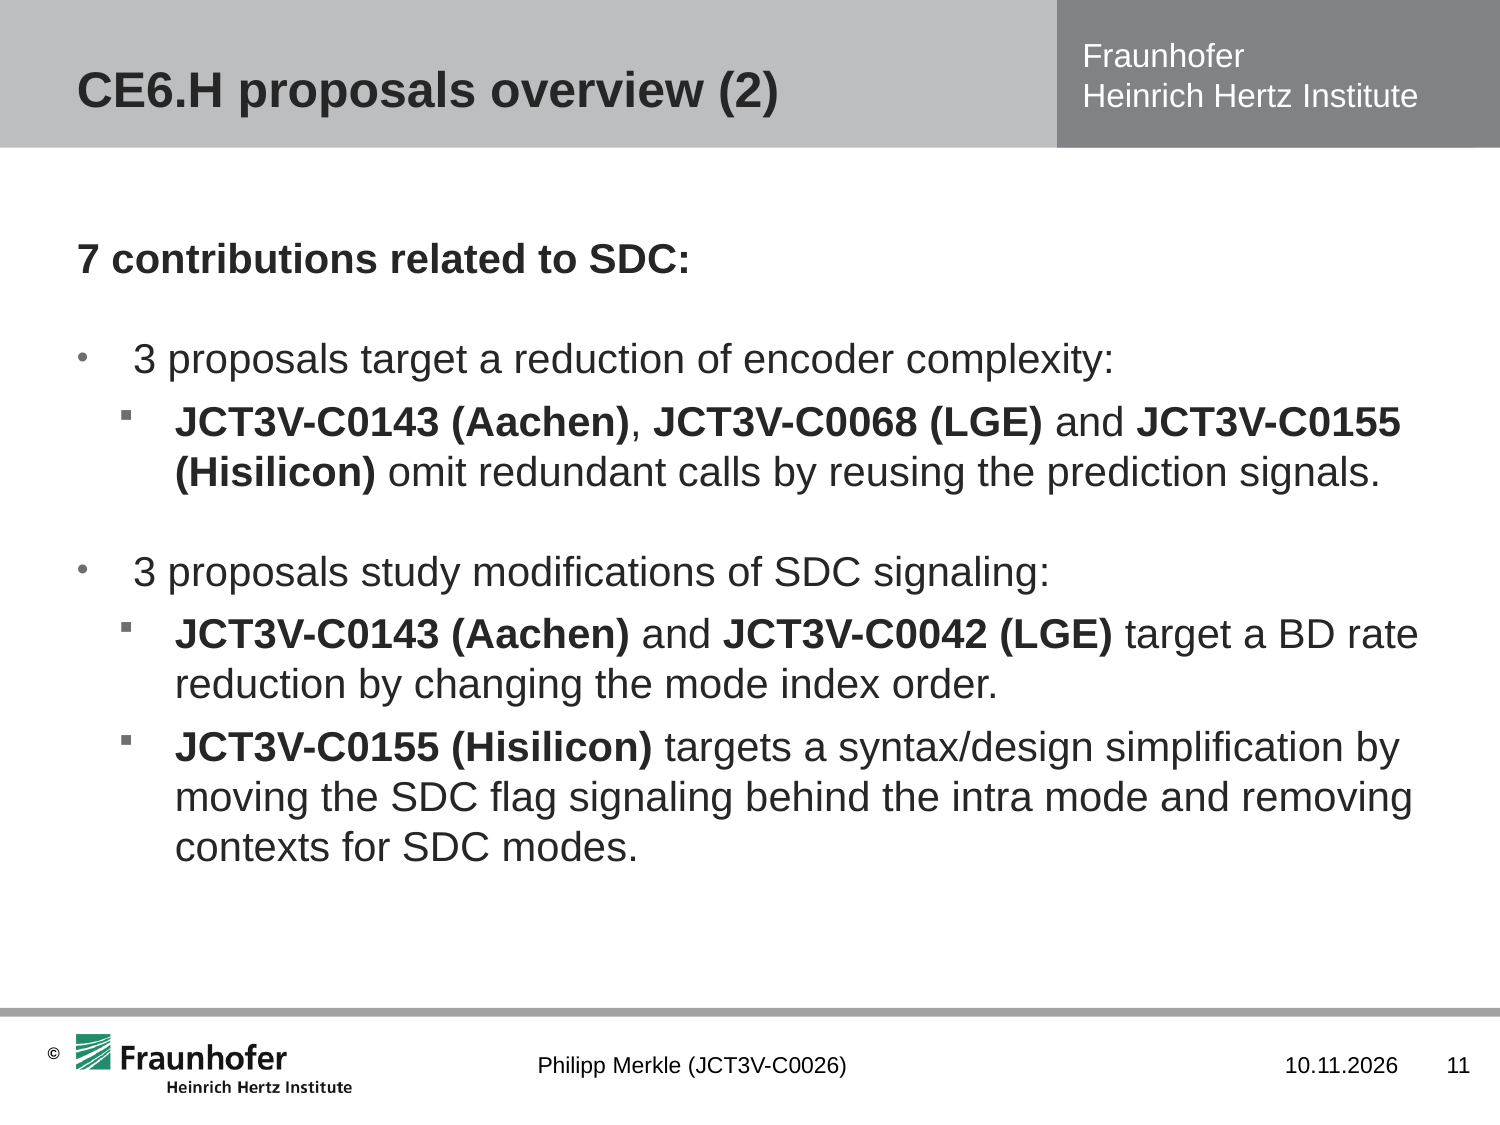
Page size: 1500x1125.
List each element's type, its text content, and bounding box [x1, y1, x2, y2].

list 7 contributions related to SDC: 3 proposals target a reduction of encoder complexity: JCT3V-C0143 (Aachen), JCT3V-C0068 (LGE) and JCT3V-C0155 (Hisilicon) omit redundant calls by reusing the prediction signals. 3 proposals study modifications of SDC signaling: JCT3V-C0143 (Aachen) and JCT3V-C0042 (LGE) target a BD rate reduction by changing the mode index order. JCT3V-C0155 (Hisilicon) targets a syntax/design simplification by moving the SDC flag signaling behind the intra mode and removing contexts for SDC modes. [76, 231, 1424, 973]
picture [76, 1034, 352, 1093]
title CE6.H proposals overview (2) [76, 58, 1022, 118]
footer Philipp Merkle (JCT3V-C0026) [442, 1034, 1008, 1094]
slide_number 11 [1394, 1034, 1471, 1094]
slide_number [1019, 1034, 1394, 1094]
